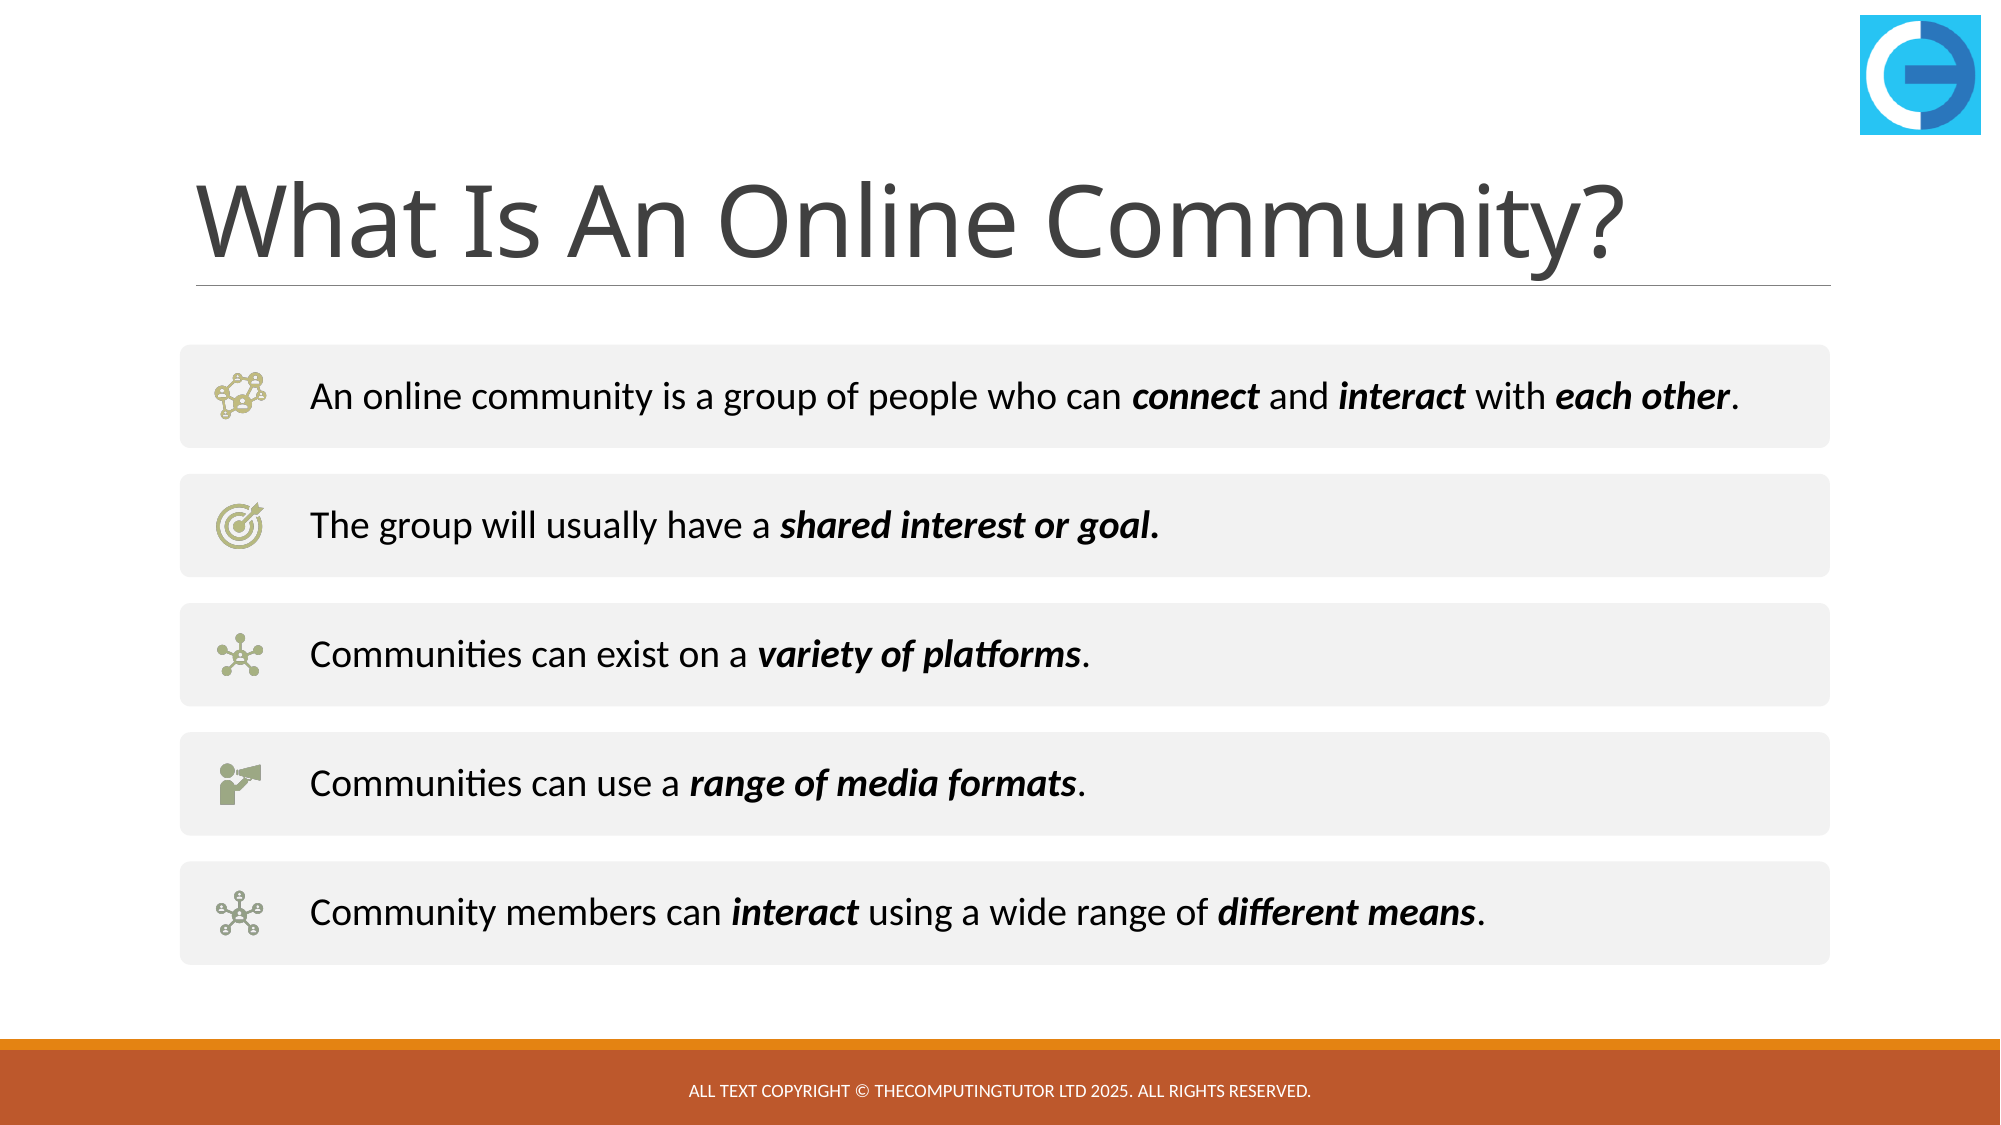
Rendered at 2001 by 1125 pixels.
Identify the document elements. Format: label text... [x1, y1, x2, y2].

footer All text copyright © TheComputingTutor Ltd 2025. All rights Reserved. [604, 1059, 1396, 1120]
title What Is An Online Community? [180, 47, 1830, 285]
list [179, 343, 1831, 966]
picture [1860, 15, 1981, 135]
